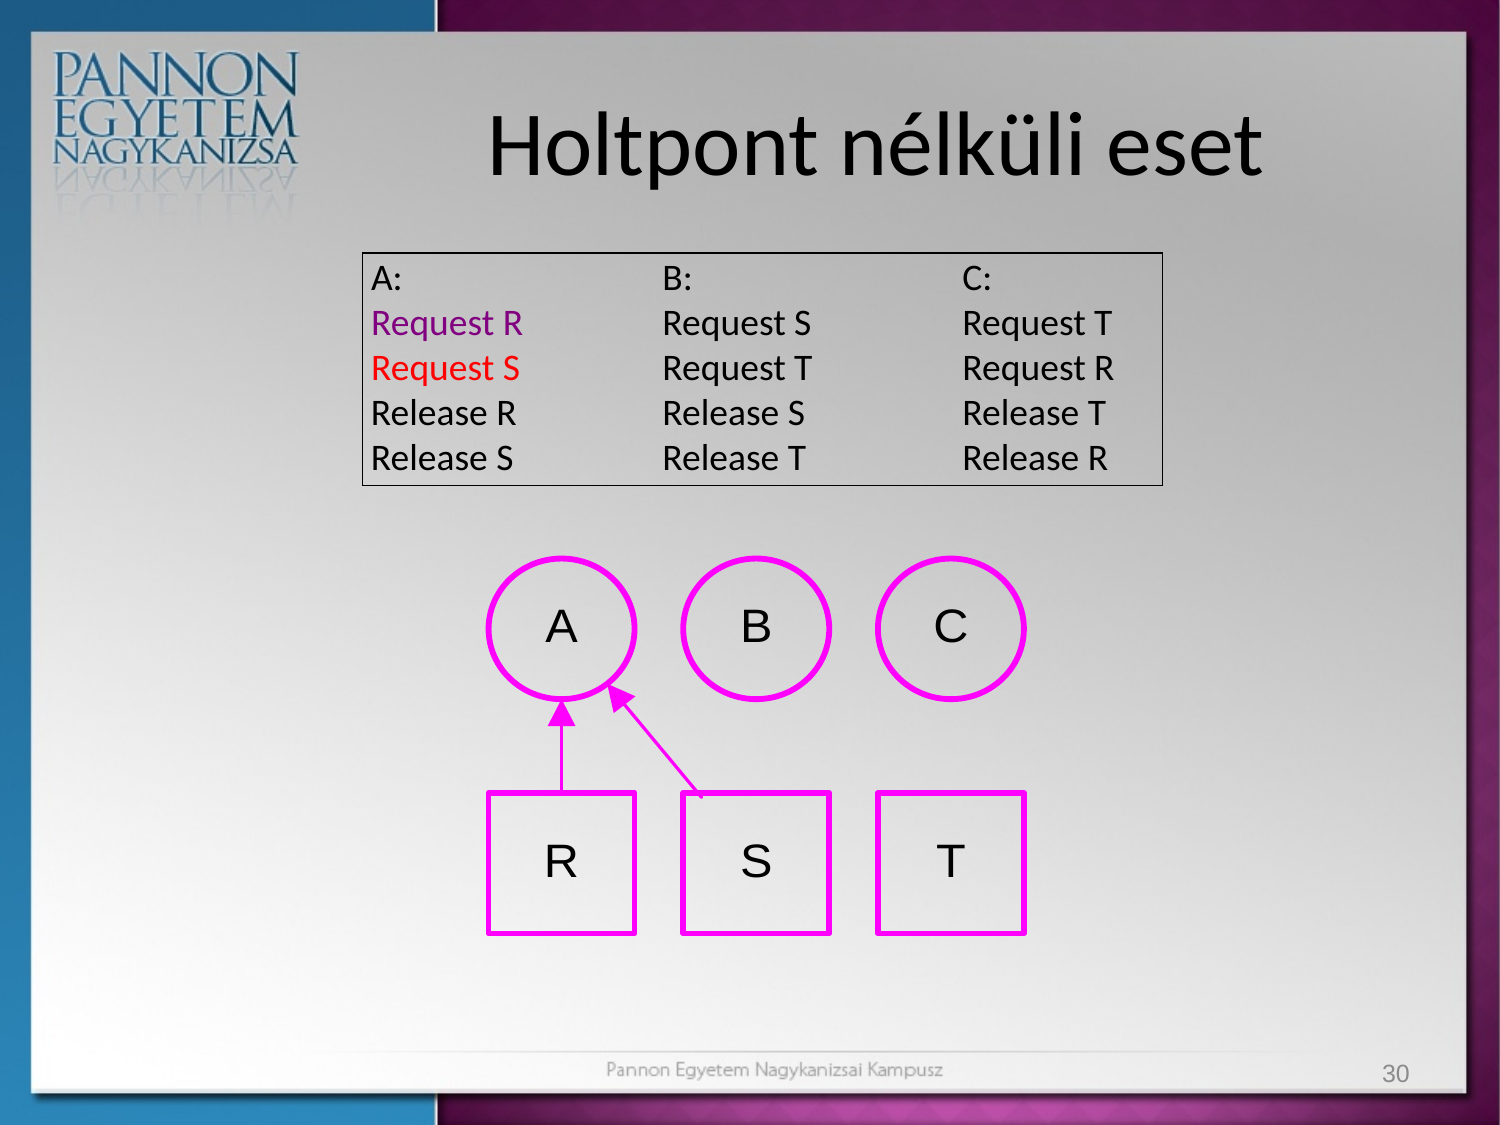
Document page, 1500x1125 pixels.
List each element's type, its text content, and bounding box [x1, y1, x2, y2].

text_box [412, 549, 1101, 1006]
text_box A: B: C: Request R Request S Request T Request S Request T Request R Release R Release S Release T Release S Release T Release R [362, 253, 1163, 486]
slide_number 30 [1074, 1042, 1425, 1103]
title Holtpont nélküli eset [328, 45, 1425, 233]
picture [0, 0, 1500, 1125]
